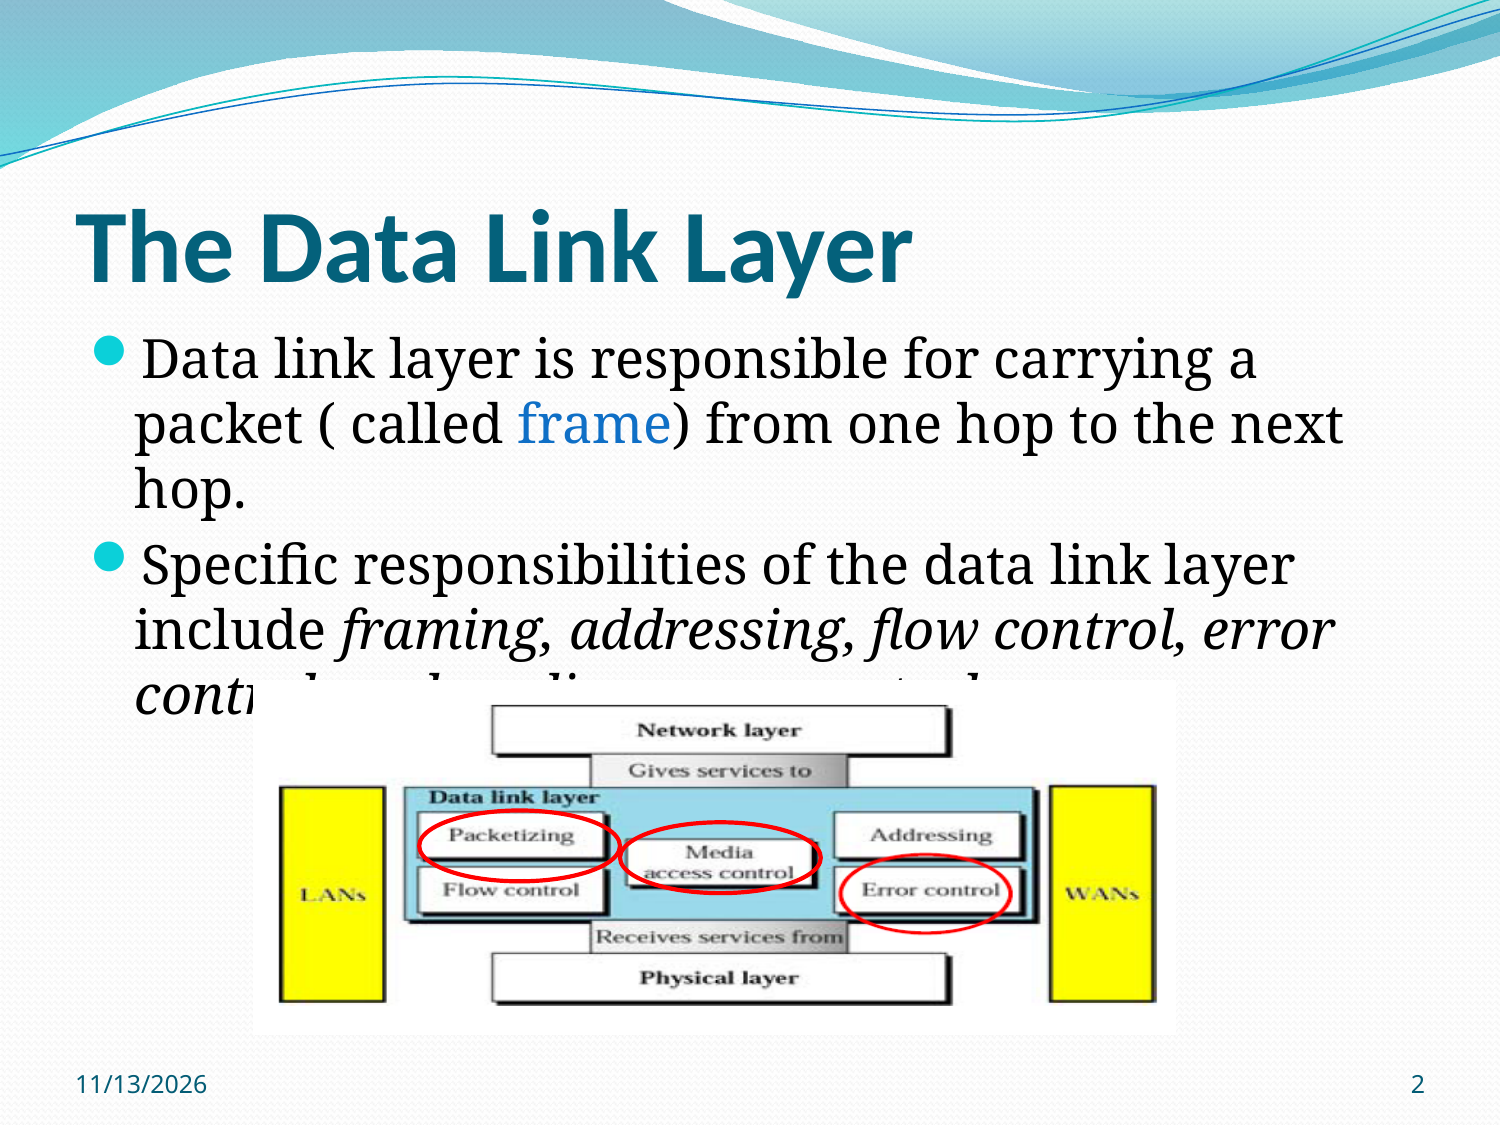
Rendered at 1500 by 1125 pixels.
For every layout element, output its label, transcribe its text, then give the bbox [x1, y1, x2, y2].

title Even/odd parity [1176, 682, 1181, 1038]
slide_number 16 [250, 1042, 425, 1047]
picture [253, 680, 1176, 1036]
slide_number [75, 1042, 425, 1103]
list Data link layer is responsible for carrying a packet ( called frame) from one hop to the next hop. Specific responsibilities of the data link layer include framing, addressing, flow control, error control, and media access control. [75, 317, 1425, 1038]
slide_number 2 [1299, 1042, 1425, 1103]
title The Data Link Layer [75, 115, 1425, 303]
title Even/odd parity [246, 681, 253, 1038]
